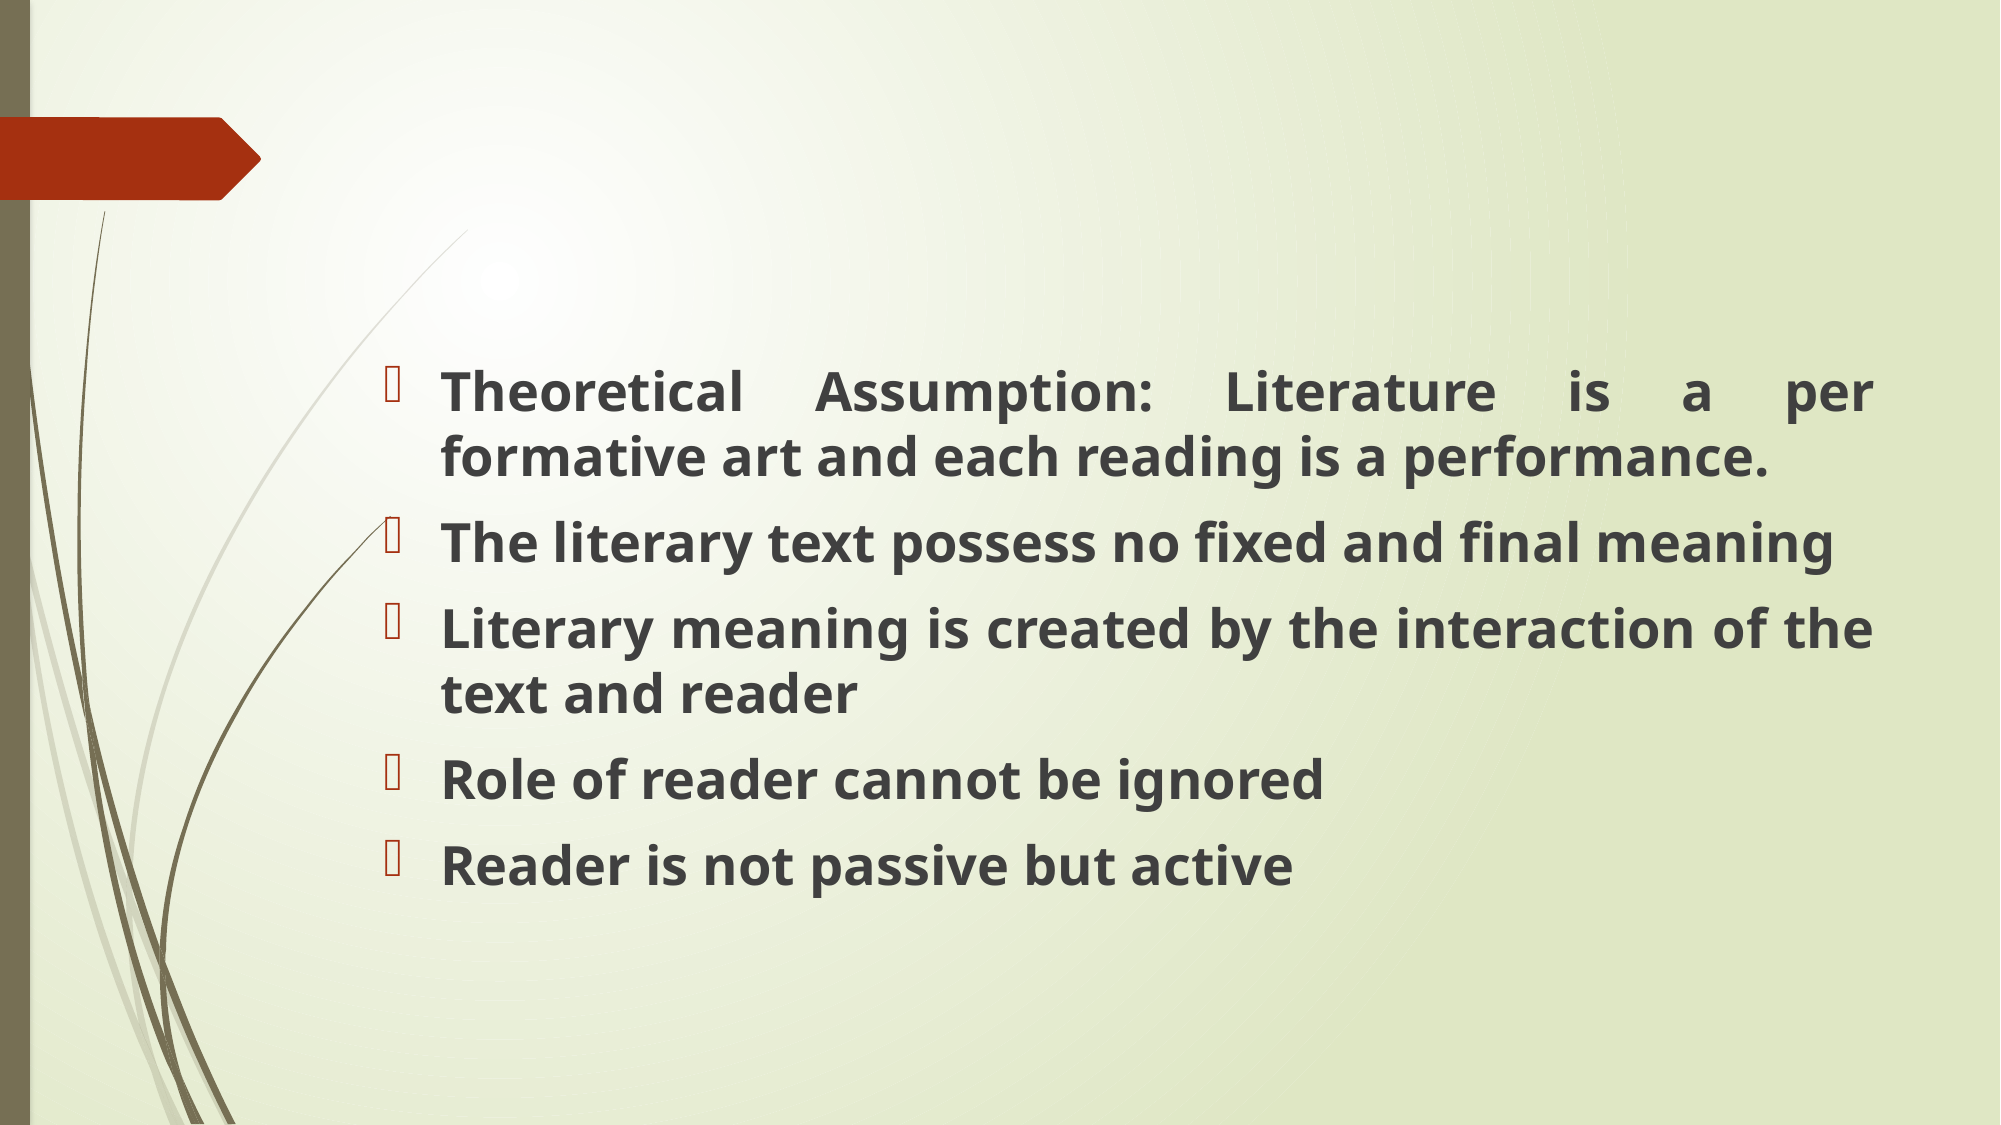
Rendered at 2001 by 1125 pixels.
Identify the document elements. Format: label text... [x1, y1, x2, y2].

list Theoretical Assumption: Literature is a per formative art and each reading is a performance. The literary text possess no fixed and final meaning Literary meaning is created by the interaction of the text and reader Role of reader cannot be ignored Reader is not passive but active [368, 350, 1892, 970]
